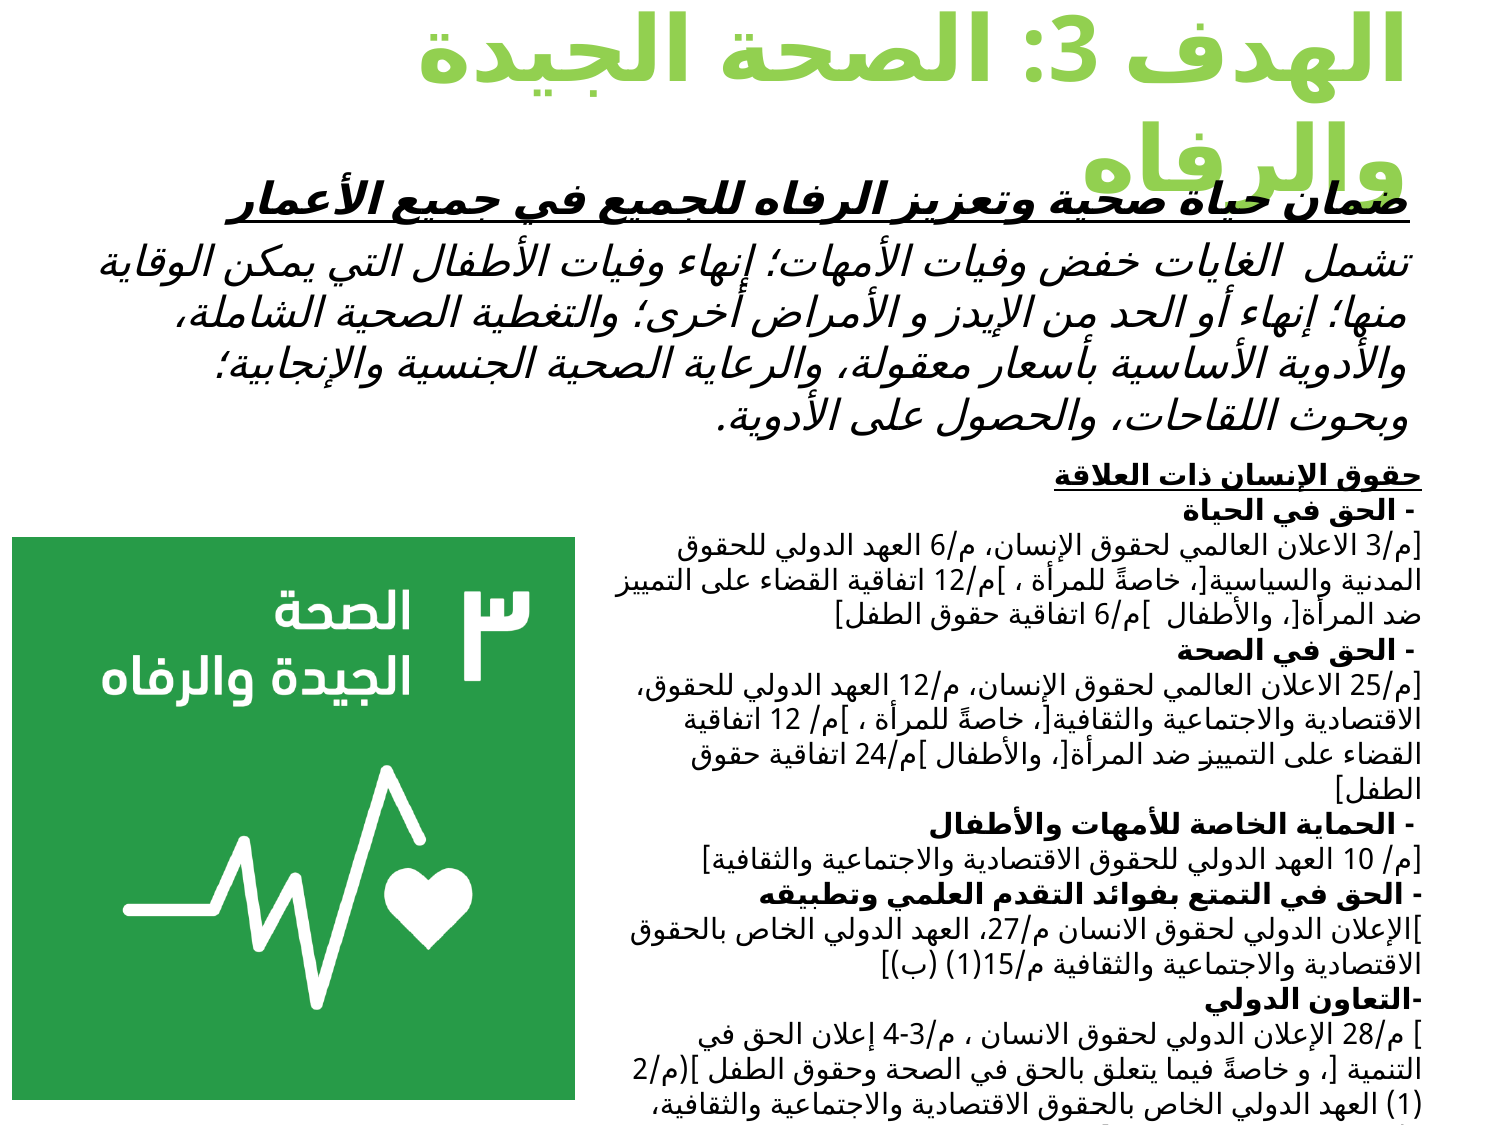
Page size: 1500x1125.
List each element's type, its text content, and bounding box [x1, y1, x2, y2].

text_box حقوق الإنسان ذات العلاقة - الحق في الحياة [م/3 الاعلان العالمي لحقوق الإنسان، م/6 العهد الدولي للحقوق المدنية والسياسية[، خاصةً للمرأة ، ]م/12 اتفاقية القضاء على التمييز ضد المرأة[، والأطفال ]م/6 اتفاقية حقوق الطفل] - الحق في الصحة [م/25 الاعلان العالمي لحقوق الإنسان، م/12 العهد الدولي للحقوق، الاقتصادية والاجتماعية والثقافية[، خاصةً للمرأة ، ]م/ 12 اتفاقية القضاء على التمييز ضد المرأة[، والأطفال ]م/24 اتفاقية حقوق الطفل] - الحماية الخاصة للأمهات والأطفال [م/ 10 العهد الدولي للحقوق الاقتصادية والاجتماعية والثقافية] - الحق في التمتع بفوائد التقدم العلمي وتطبيقه ]الإعلان الدولي لحقوق الانسان م/27، العهد الدولي الخاص بالحقوق الاقتصادية والاجتماعية والثقافية م/15(1) (ب)] -التعاون الدولي ] م/28 الإعلان الدولي لحقوق الانسان ، م/3-4 إعلان الحق في التنمية [، و خاصةً فيما يتعلق بالحق في الصحة وحقوق الطفل ](م/2 (1) العهد الدولي الخاص بالحقوق الاقتصادية والاجتماعية والثقافية، م/ 4 اتفاقية حقوق الطفل [ [599, 448, 1438, 1125]
list ضمان حياة صحية وتعزيز الرفاه للجميع في جميع الأعمار تشمل الغايات خفض وفيات الأمهات؛ إنهاء وفيات الأطفال التي يمكن الوقاية منها؛ إنهاء أو الحد من الإيدز و الأمراض أخرى؛ والتغطية الصحية الشاملة، والأدوية الأساسية بأسعار معقولة، والرعاية الصحية الجنسية والإنجابية؛ وبحوث اللقاحات، والحصول على الأدوية. [75, 162, 1425, 450]
picture [12, 537, 576, 1101]
title الهدف 3: الصحة الجيدة والرفاه [75, 24, 1425, 162]
